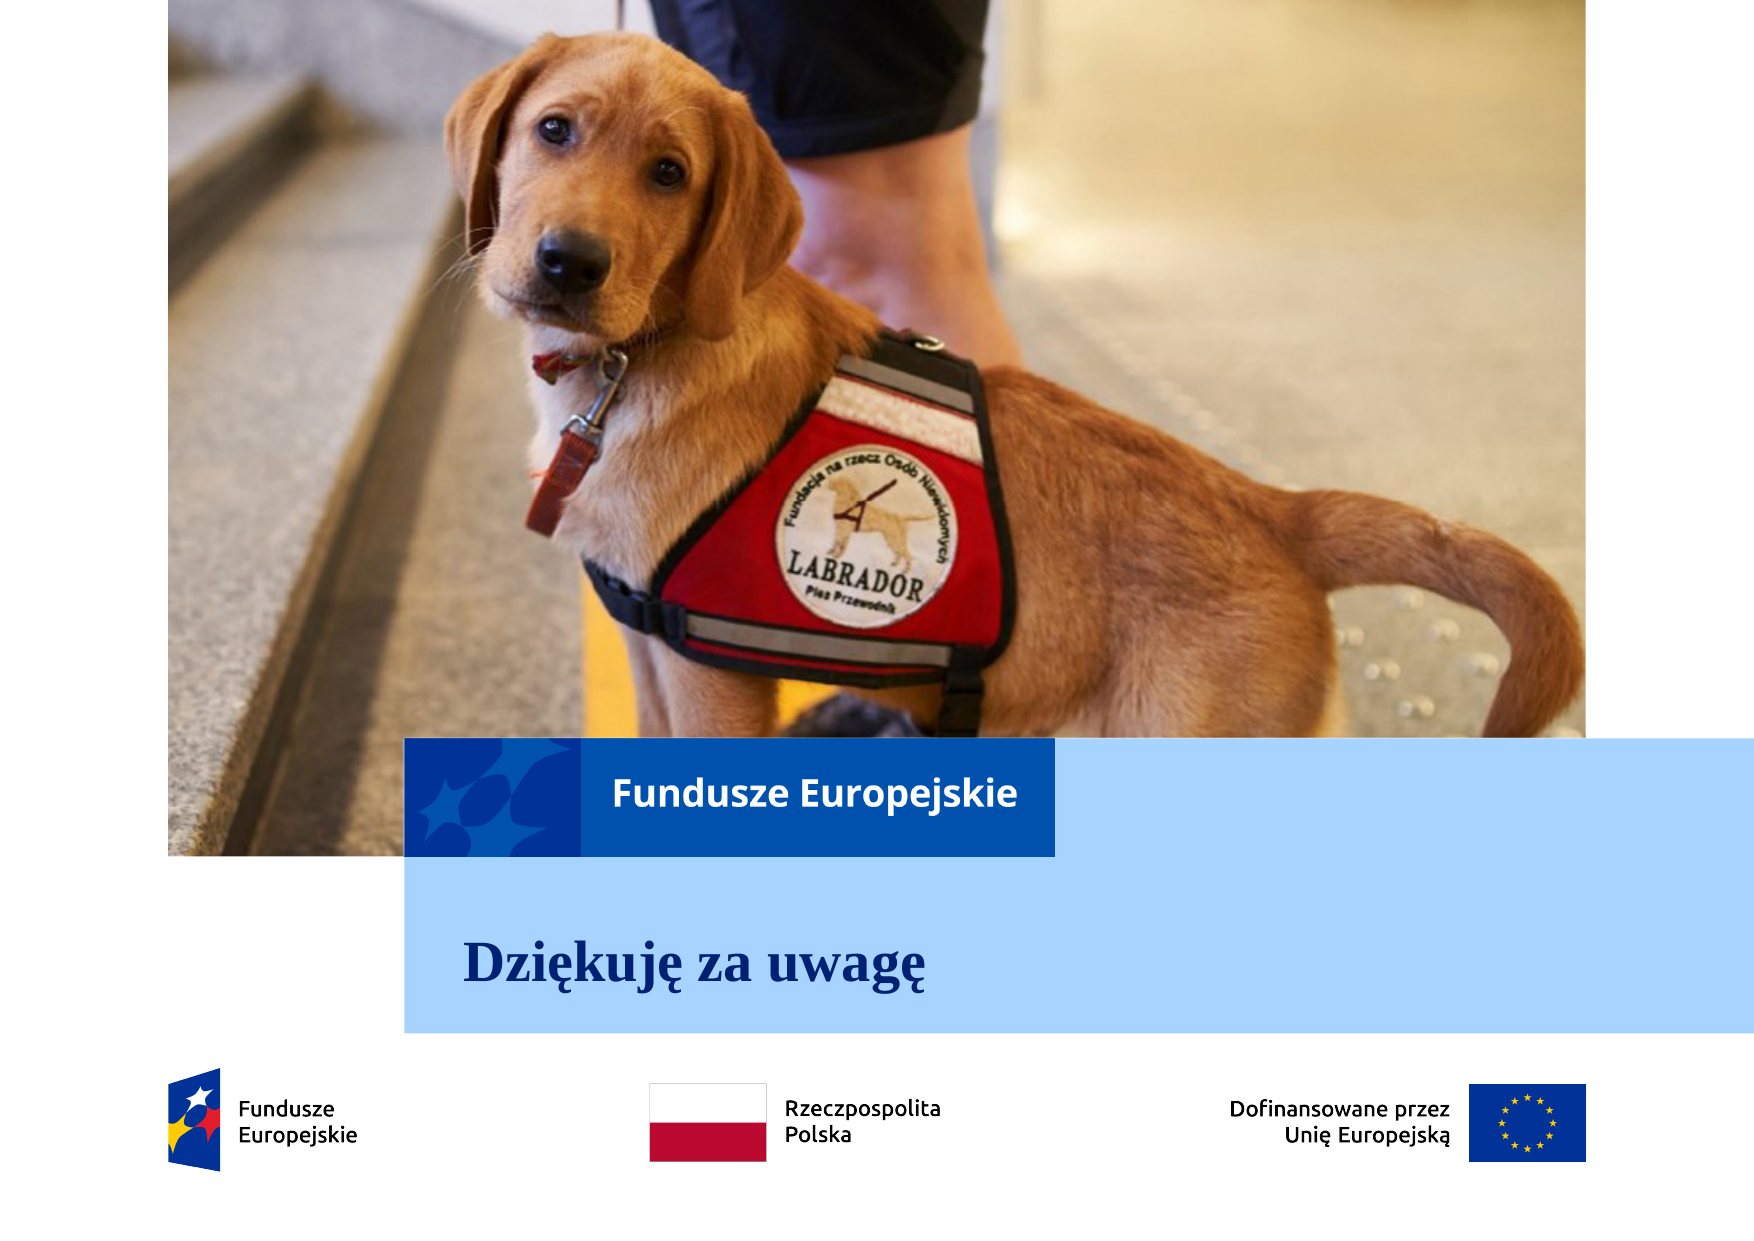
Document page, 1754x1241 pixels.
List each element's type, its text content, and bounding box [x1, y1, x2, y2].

picture [129, 1045, 396, 1201]
picture [610, 1044, 979, 1201]
picture [168, 0, 1586, 857]
picture [1192, 1045, 1625, 1201]
title Dziękuję za uwagę [463, 917, 1704, 1034]
